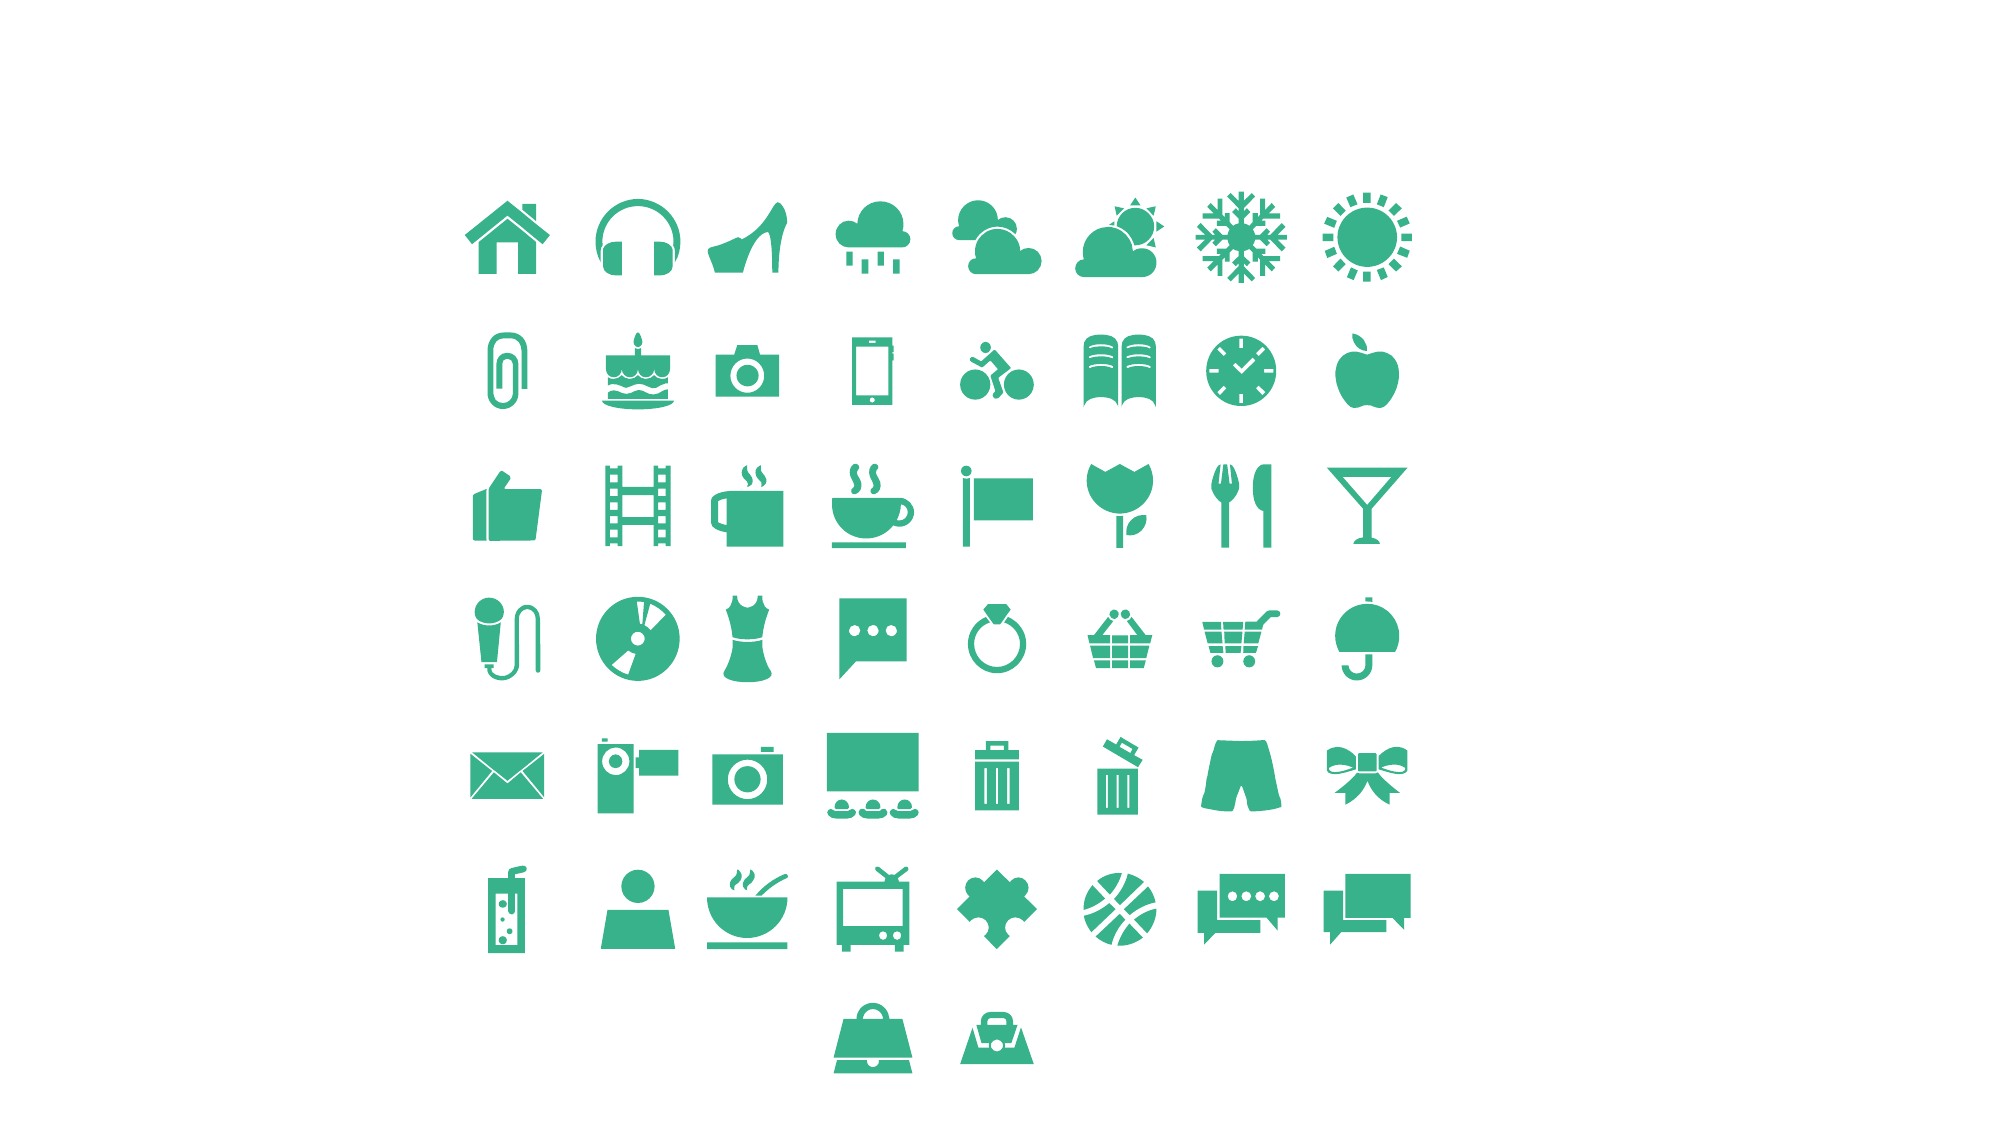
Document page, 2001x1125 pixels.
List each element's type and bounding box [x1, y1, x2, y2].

text_box [605, 465, 671, 547]
text_box [1195, 191, 1287, 283]
text_box [706, 869, 790, 950]
text_box [1097, 736, 1143, 815]
text_box [826, 732, 920, 819]
text_box [1083, 872, 1157, 947]
text_box [474, 597, 541, 682]
text_box [1083, 334, 1157, 408]
text_box [956, 869, 1037, 950]
text_box [1086, 463, 1154, 549]
text_box [711, 746, 784, 805]
text_box [839, 598, 907, 680]
text_box [1202, 610, 1282, 668]
text_box [472, 470, 543, 542]
text_box [967, 603, 1027, 674]
text_box [836, 866, 910, 952]
text_box [1206, 335, 1277, 407]
text_box [959, 341, 1035, 400]
text_box [596, 596, 680, 681]
text_box [1334, 597, 1400, 681]
text_box [1326, 467, 1408, 544]
text_box [715, 344, 780, 397]
text_box [1074, 197, 1165, 278]
text_box [960, 1011, 1034, 1065]
text_box [831, 461, 915, 549]
text_box [1087, 609, 1153, 669]
text_box [470, 752, 545, 800]
text_box [852, 337, 894, 405]
text_box [1201, 740, 1282, 812]
text_box [600, 869, 676, 950]
text_box [960, 465, 1034, 547]
text_box [712, 595, 783, 687]
text_box [1197, 873, 1286, 945]
text_box [952, 199, 1042, 275]
text_box [464, 200, 551, 275]
text_box [1322, 192, 1413, 282]
text_box [595, 198, 681, 276]
text_box [601, 332, 675, 410]
text_box [1335, 333, 1400, 409]
text_box [487, 865, 528, 954]
text_box [487, 332, 528, 410]
text_box [974, 740, 1020, 811]
text_box [833, 1002, 913, 1074]
text_box [707, 202, 788, 273]
text_box [835, 200, 911, 274]
text_box [1326, 740, 1409, 805]
text_box [597, 737, 679, 814]
text_box [710, 465, 784, 547]
text_box [1323, 873, 1411, 945]
text_box [1210, 464, 1272, 548]
